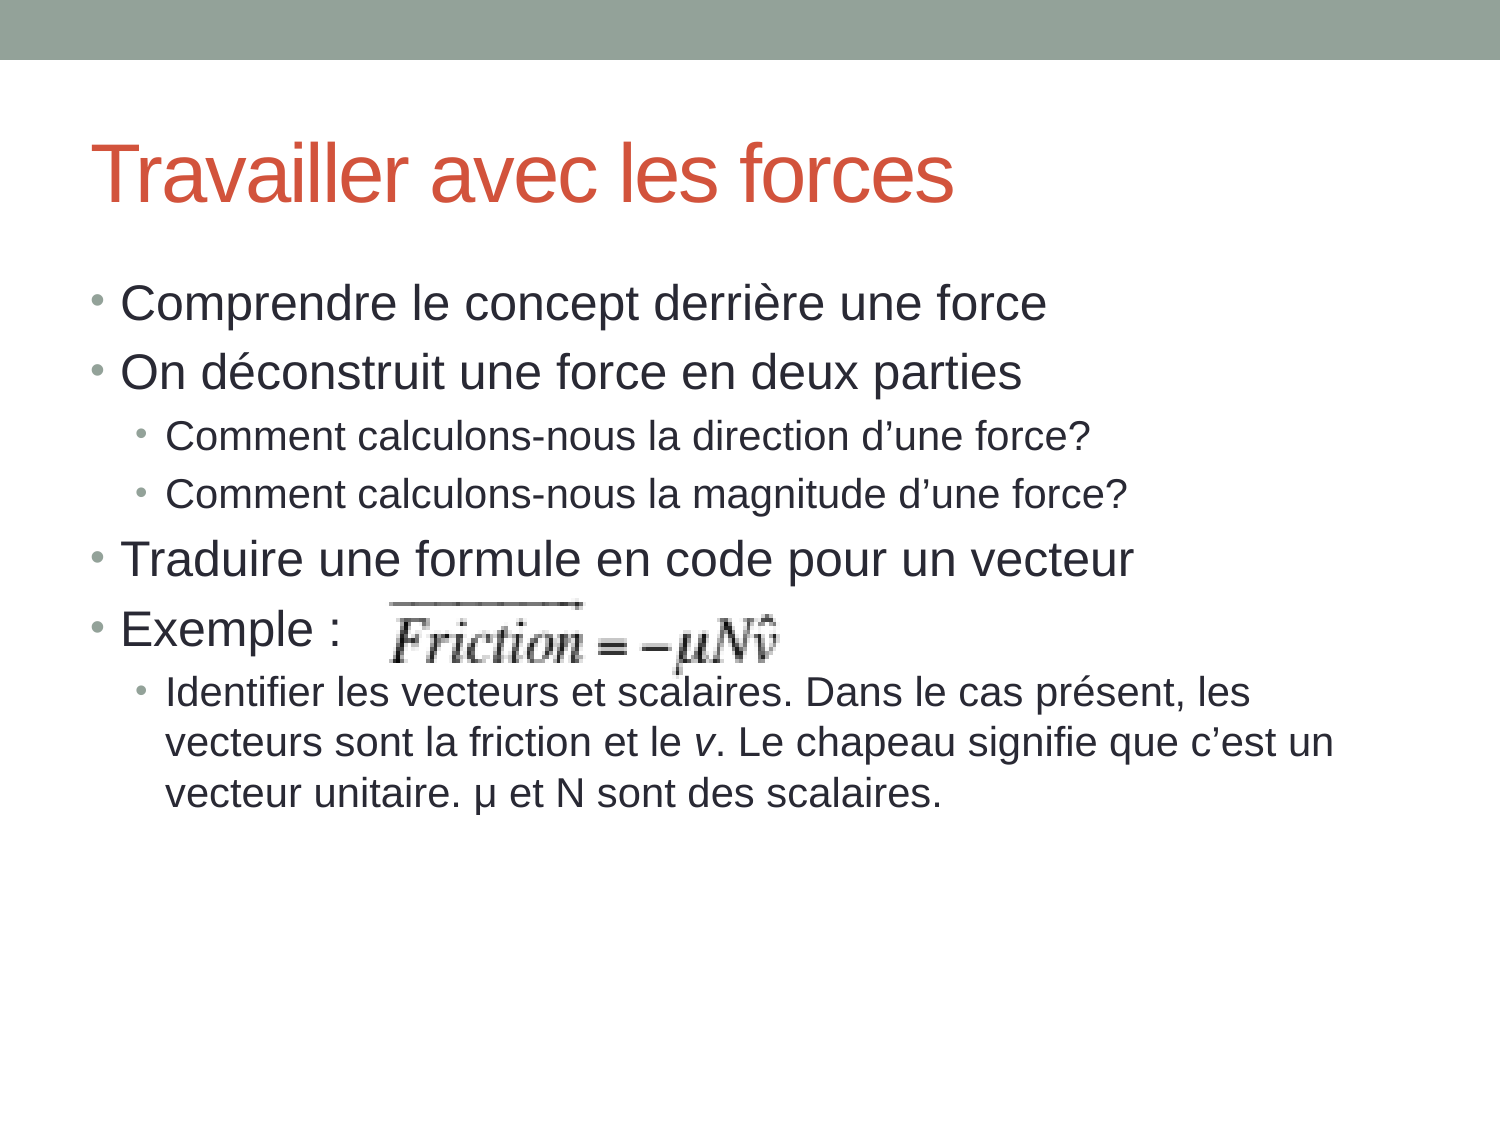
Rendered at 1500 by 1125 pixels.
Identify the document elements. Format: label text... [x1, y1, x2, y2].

list Comprendre le concept derrière une force On déconstruit une force en deux parties Comment calculons-nous la direction d’une force? Comment calculons-nous la magnitude d’une force? Traduire une formule en code pour un vecteur Exemple : Identifier les vecteurs et scalaires. Dans le cas présent, les vecteurs sont la friction et le v. Le chapeau signifie que c’est un vecteur unitaire. μ et N sont des scalaires. [75, 262, 1425, 1063]
title Travailler avec les forces [75, 87, 1425, 250]
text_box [381, 589, 785, 684]
